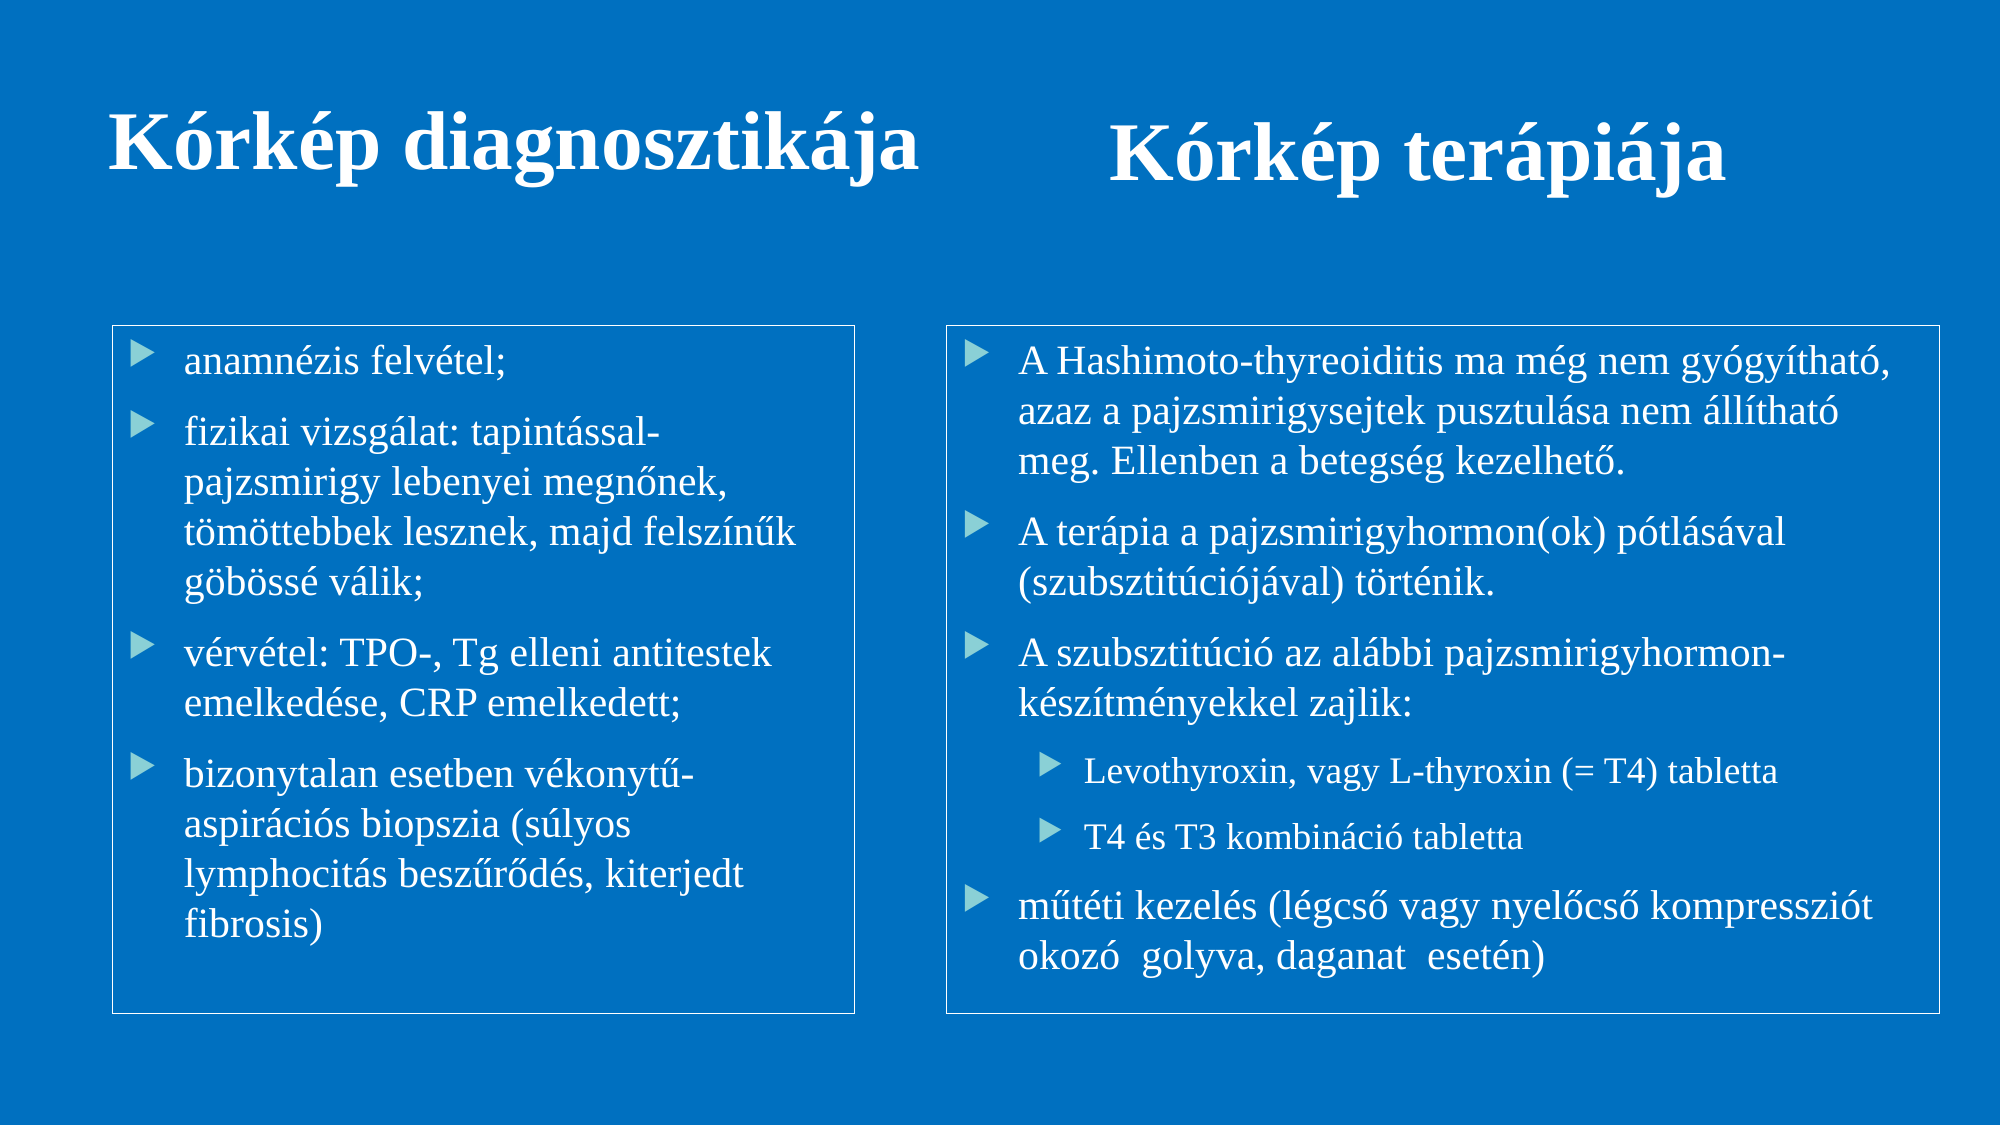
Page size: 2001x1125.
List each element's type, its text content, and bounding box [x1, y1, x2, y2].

title Kórkép diagnosztikája [93, 78, 1444, 240]
text_box A Hashimoto-thyreoiditis ma még nem gyógyítható, azaz a pajzsmirigysejtek pusztulása nem állítható meg. Ellenben a betegség kezelhető. A terápia a pajzsmirigyhormon(ok) pótlásával (szubsztitúciójával) történik. A szubsztitúció az alábbi pajzsmirigyhormon-készítményekkel zajlik: Levothyroxin, vagy L-thyroxin (= T4) tabletta T4 és T3 kombináció tabletta műtéti kezelés (légcső vagy nyelőcső kompressziót okozó golyva, daganat esetén) [946, 325, 1940, 1014]
list anamnézis felvétel; fizikai vizsgálat: tapintással-pajzsmirigy lebenyei megnőnek, tömöttebbek lesznek, majd felszínűk göbössé válik; vérvétel: TPO-, Tg elleni antitestek emelkedése, CRP emelkedett; bizonytalan esetben vékonytű- aspirációs biopszia (súlyos lymphocitás beszűrődés, kiterjedt fibrosis) [112, 325, 855, 1014]
text_box Kórkép terápiája [1094, 90, 1747, 239]
